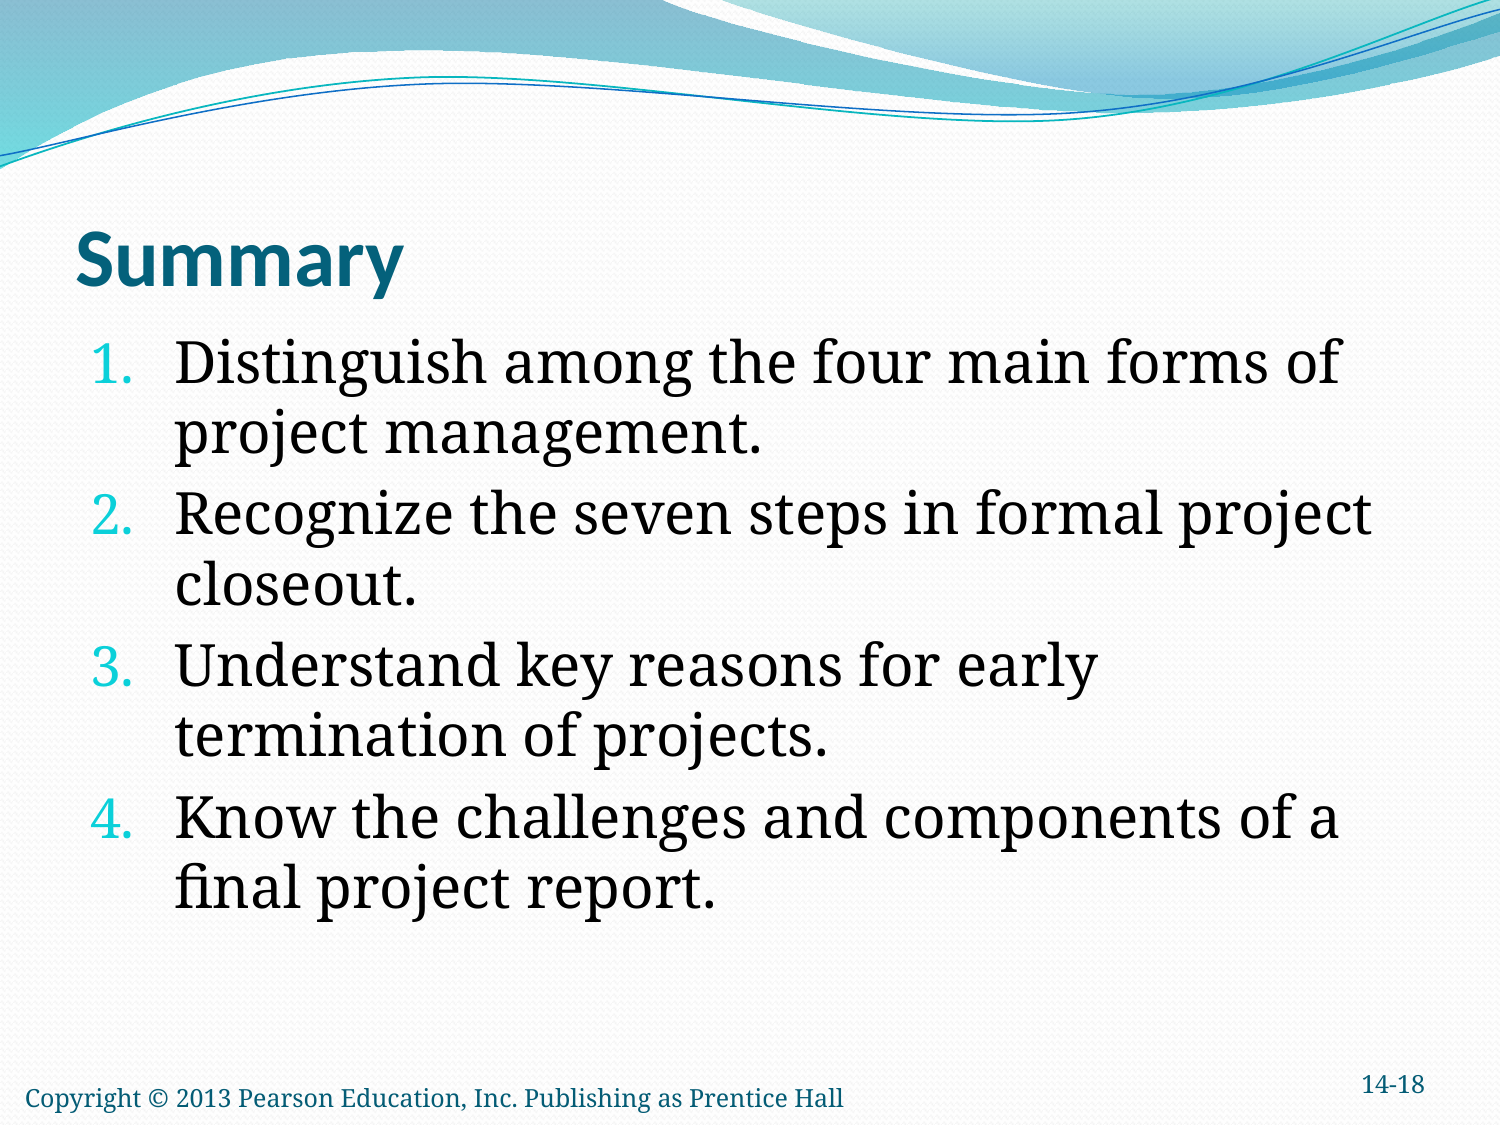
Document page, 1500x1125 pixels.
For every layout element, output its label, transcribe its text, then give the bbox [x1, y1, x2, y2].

title Summary [74, 115, 1426, 304]
list Distinguish among the four main forms of project management. Recognize the seven steps in formal project closeout. Understand key reasons for early termination of projects. Know the challenges and components of a final project report. [74, 317, 1426, 1038]
slide_number 14-18 [1299, 1042, 1425, 1103]
